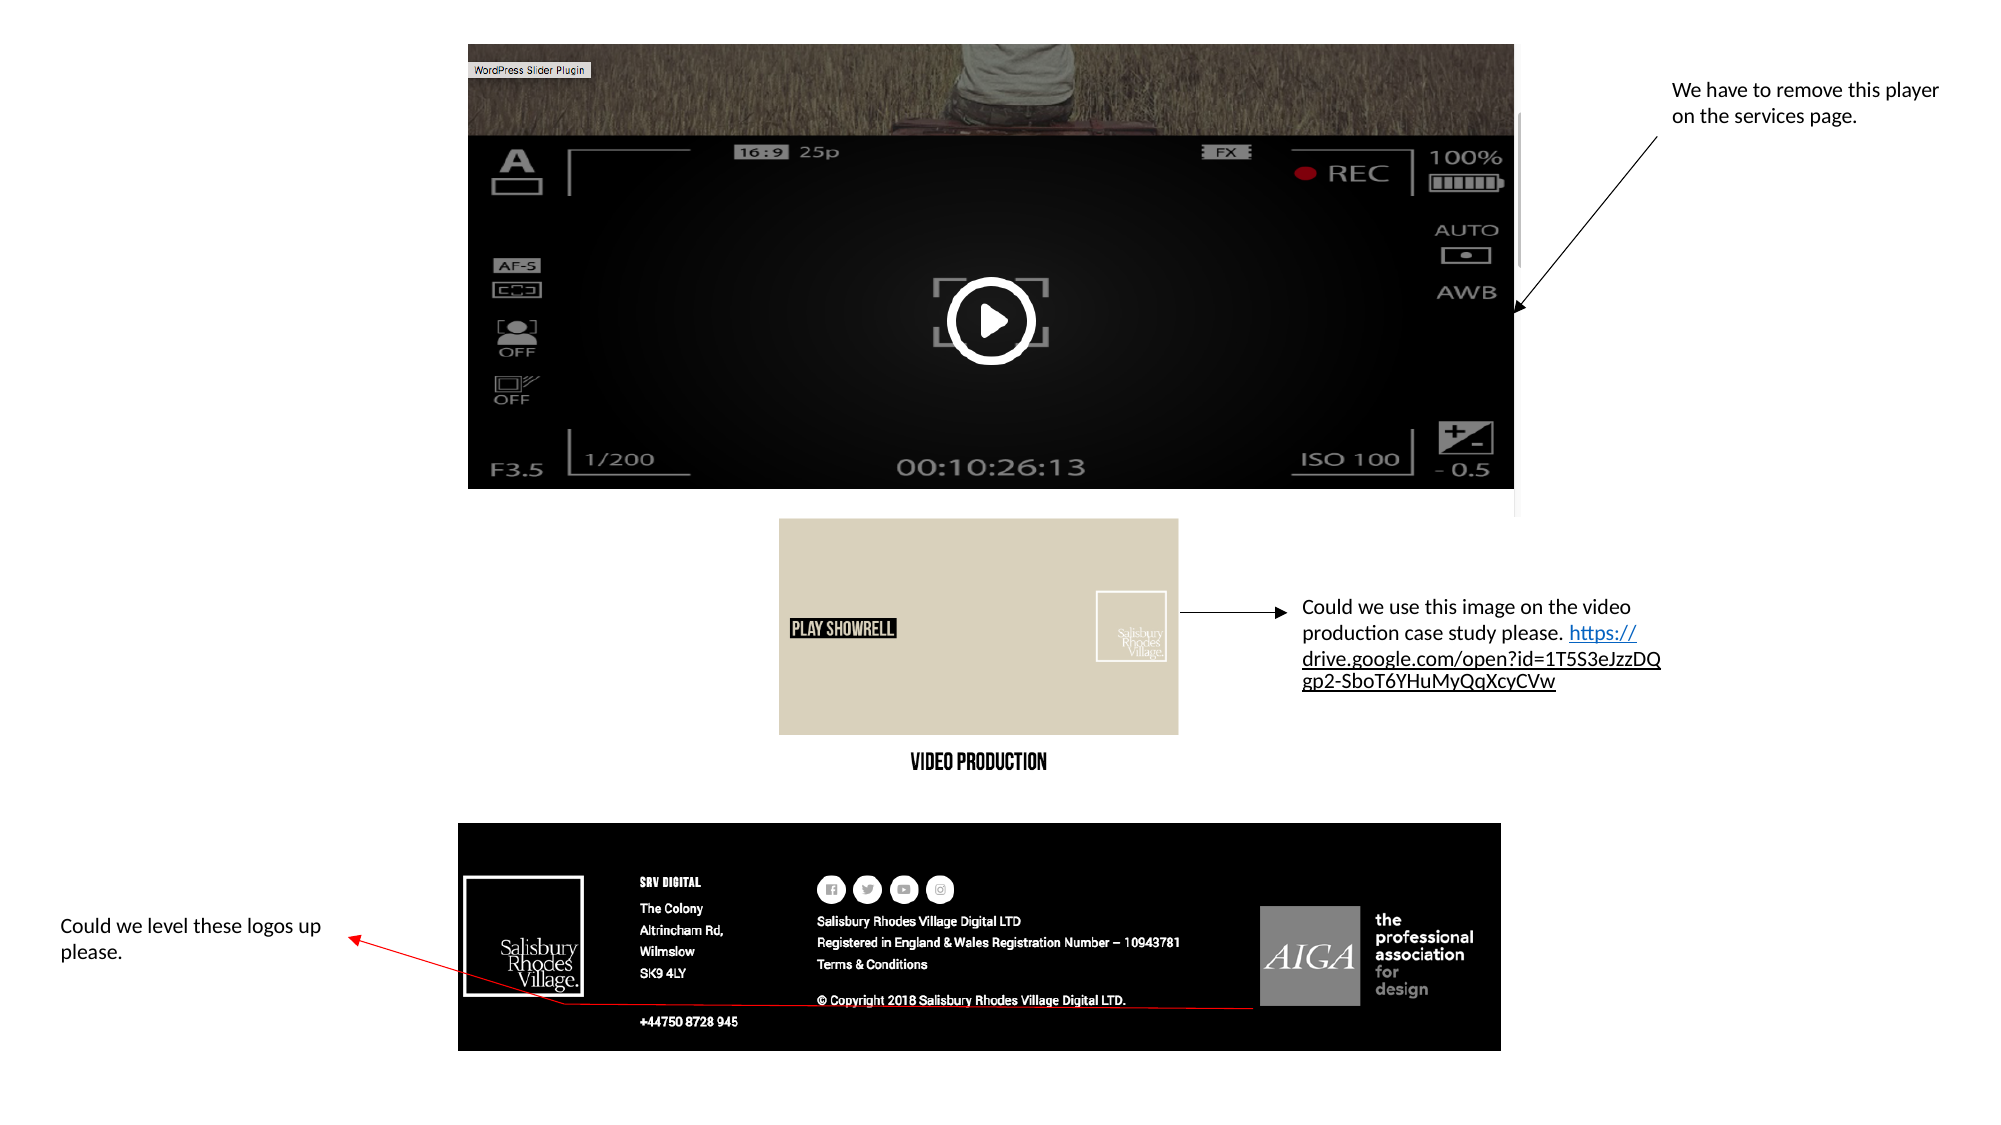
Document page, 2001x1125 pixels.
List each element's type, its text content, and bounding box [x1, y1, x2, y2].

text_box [564, 1004, 1254, 1009]
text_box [1513, 136, 1658, 314]
picture [458, 823, 1501, 1051]
picture [468, 44, 1521, 775]
text_box Could we use this image on the video production case study please. https://drive.google.com/open?id=1T5S3eJzzDQgp2-SboT6YHuMyQqXcyCVw [1287, 585, 1678, 705]
text_box Could we level these logos up please. [45, 904, 348, 972]
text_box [347, 936, 565, 1005]
text_box We have to remove this player on the services page. [1657, 68, 1966, 136]
